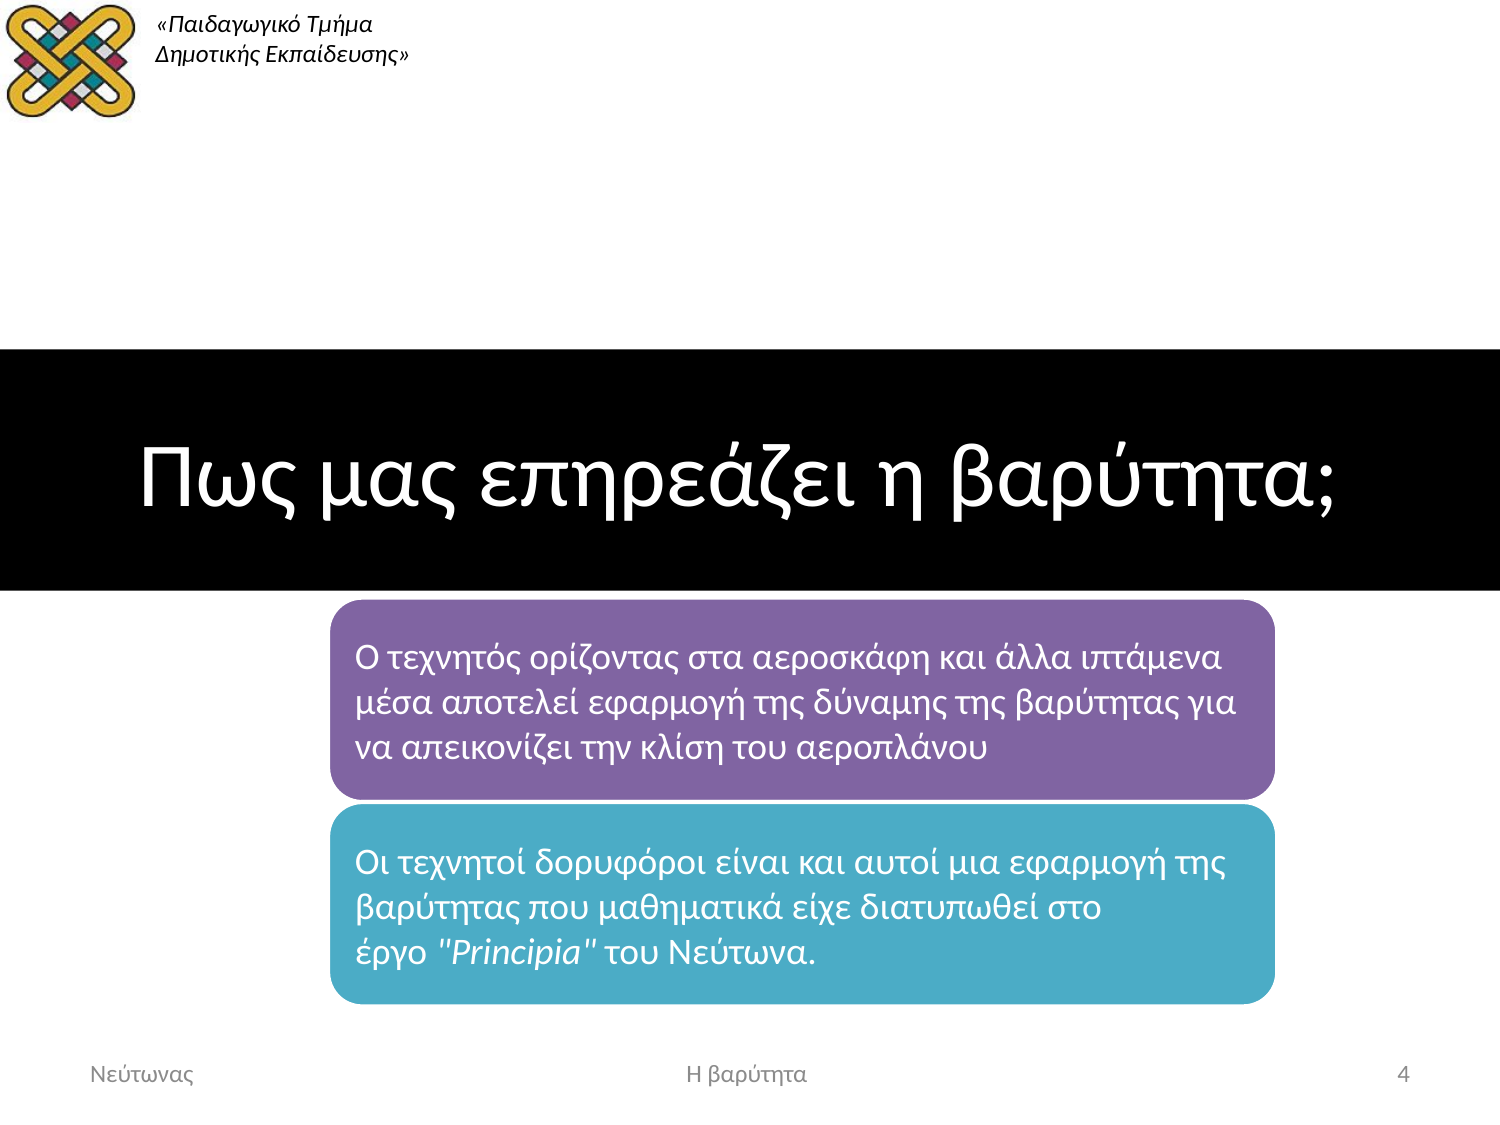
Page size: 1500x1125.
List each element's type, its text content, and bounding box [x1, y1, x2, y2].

footer Η βαρύτητα [512, 1042, 988, 1103]
slide_number 4 [1074, 1042, 1425, 1103]
picture [0, 0, 141, 123]
title Πως μας επηρεάζει η βαρύτητα; [0, 349, 1500, 591]
slide_number Νεύτωνας [75, 1042, 425, 1103]
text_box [327, 597, 1278, 1007]
